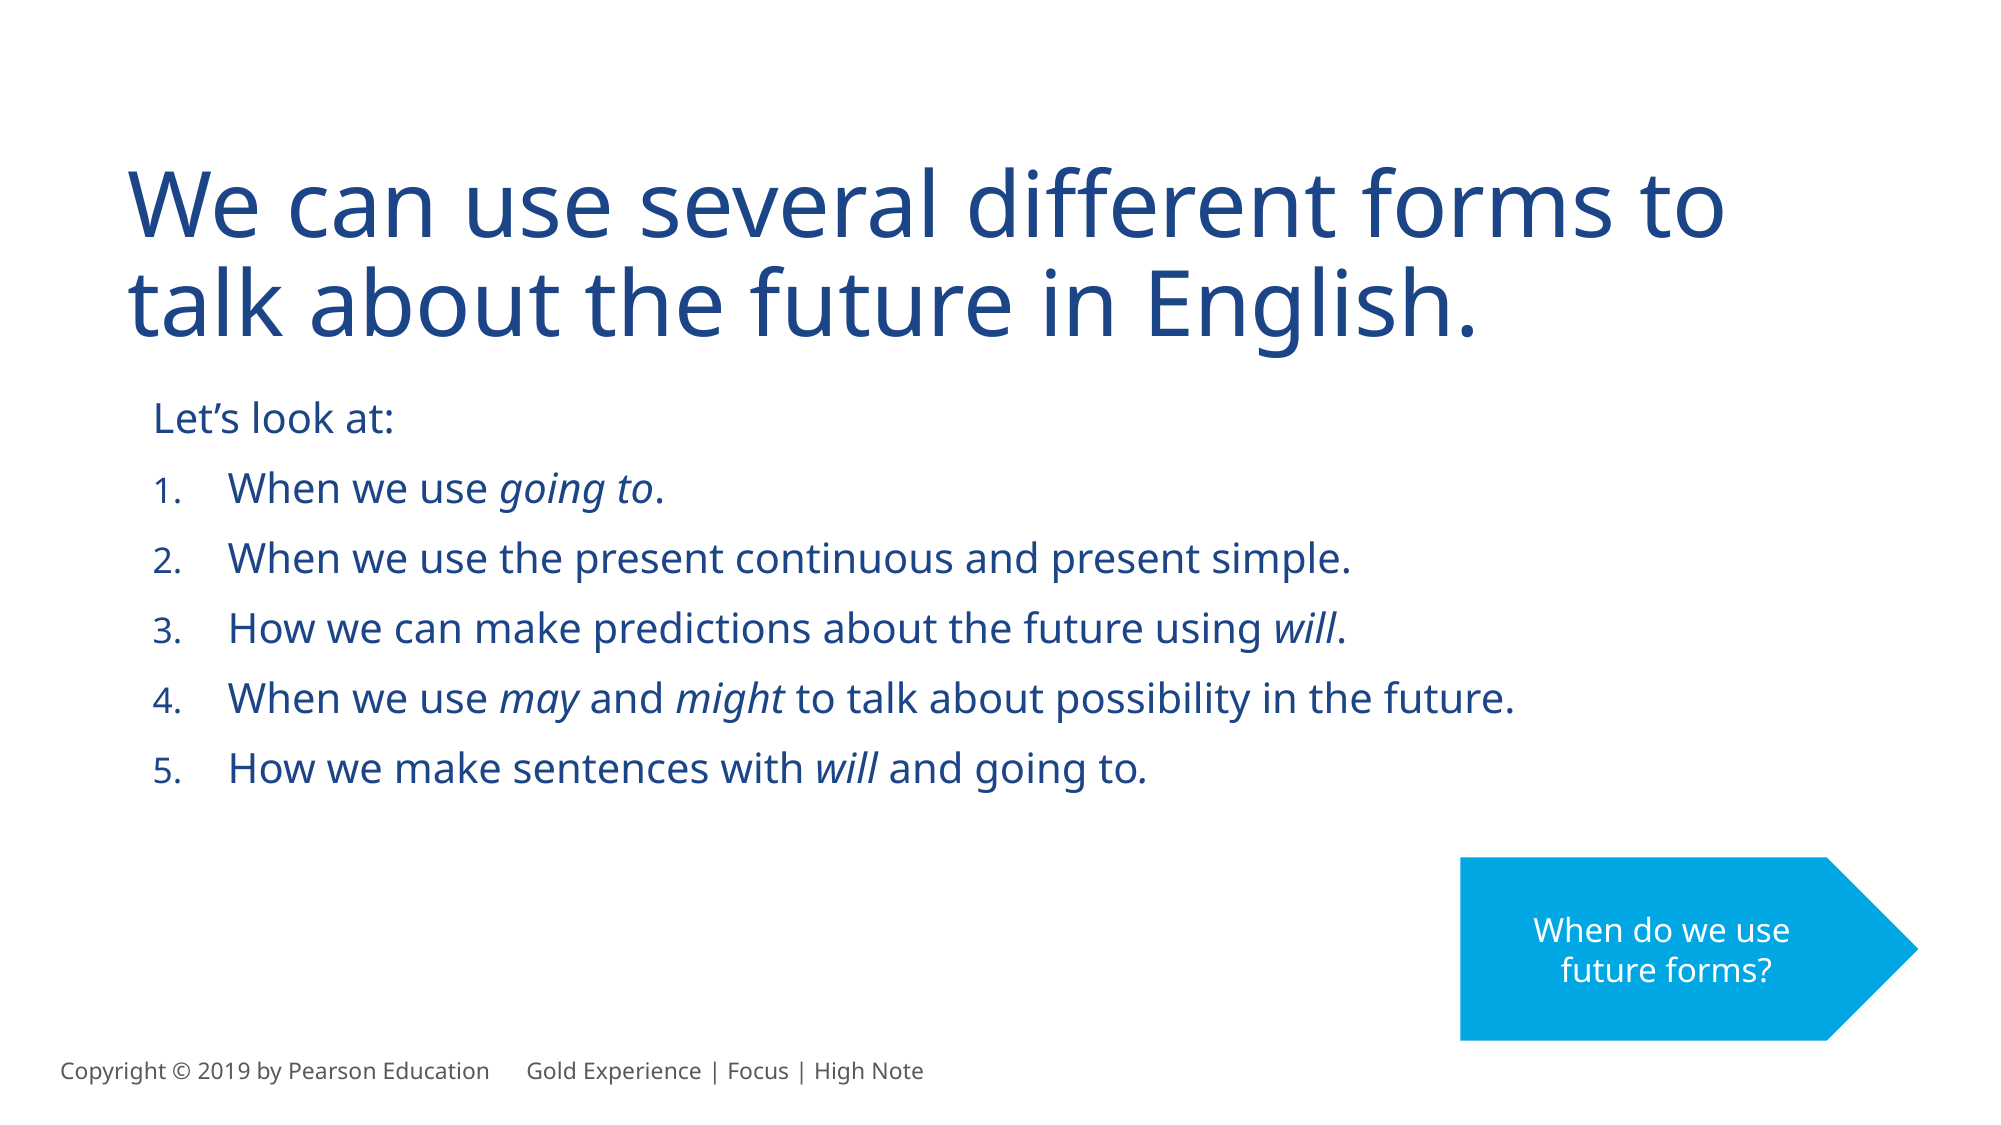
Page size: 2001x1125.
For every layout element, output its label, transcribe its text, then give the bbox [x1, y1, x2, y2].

title We can use several different forms to talk about the future in English. [112, 125, 1763, 390]
list Let’s look at: When we use going to. When we use the present continuous and present simple. How we can make predictions about the future using will. When we use may and might to talk about possibility in the future. How we make sentences with will and going to. [137, 389, 1788, 763]
text_box When do we use future forms? [1458, 855, 1921, 1043]
footer Copyright © 2019 by Pearson Education Gold Experience | Focus | High Note [45, 1040, 1084, 1101]
